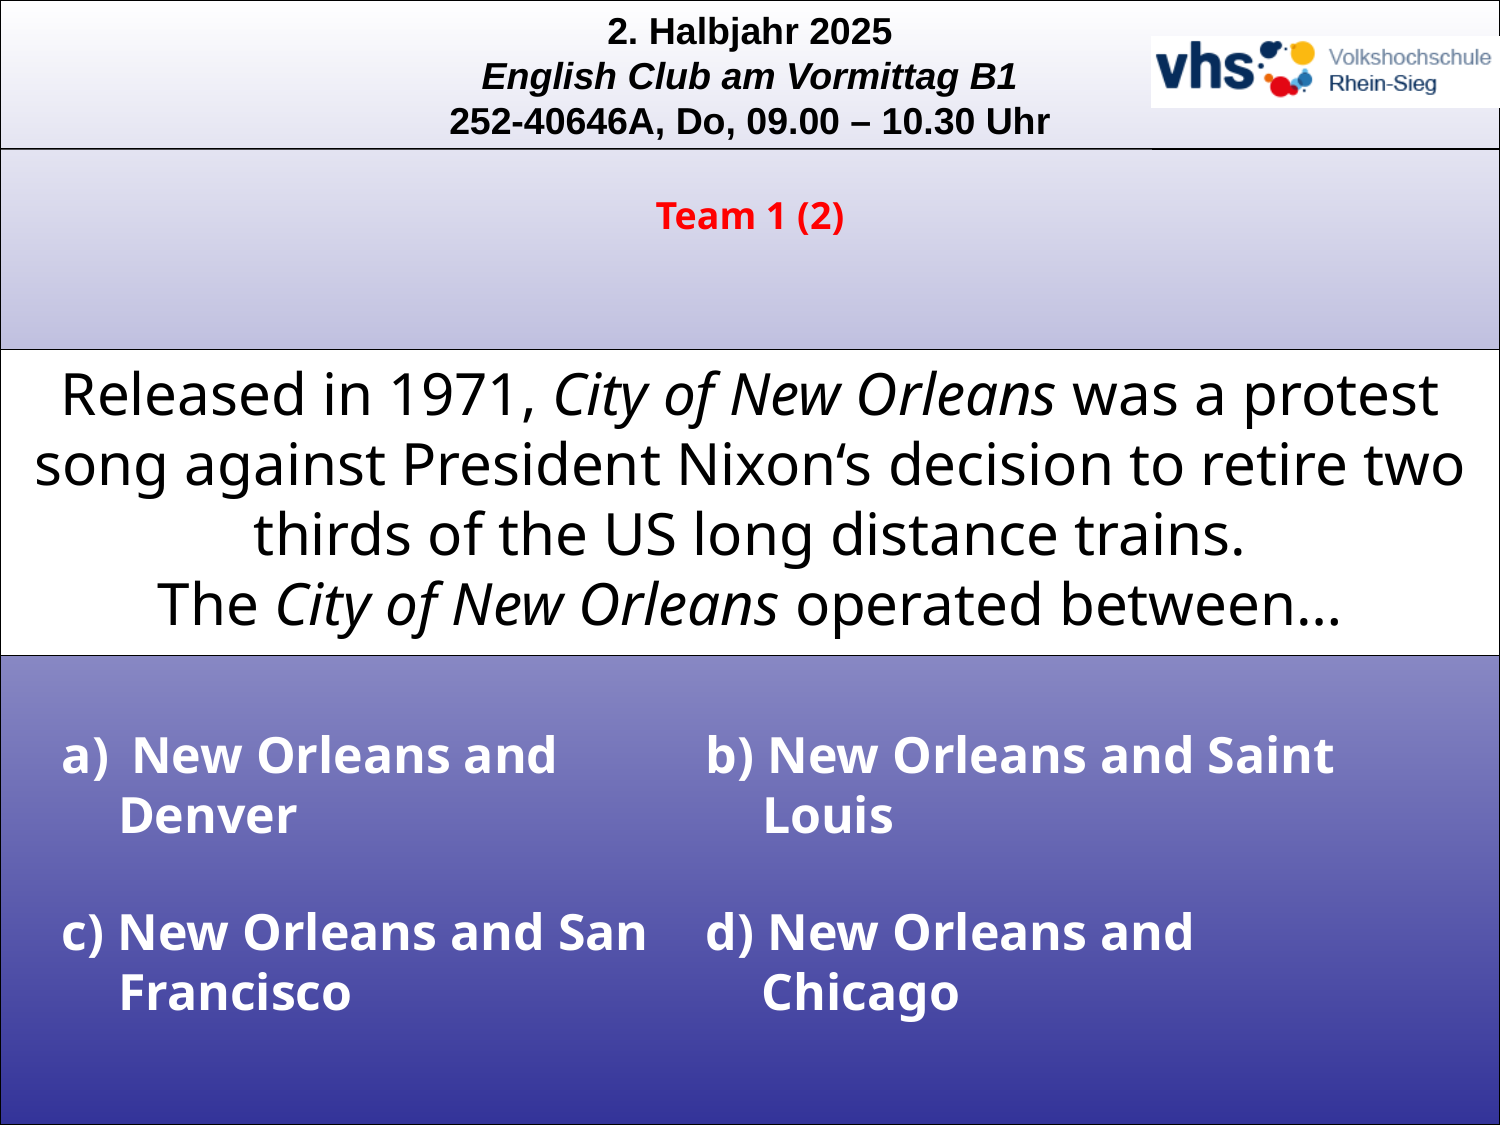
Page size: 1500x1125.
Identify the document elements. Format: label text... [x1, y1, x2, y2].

picture [699, 512, 801, 613]
text_box Team 1 (2) [0, 184, 1500, 245]
text_box c) New Orleans and San Francisco [47, 893, 690, 1028]
text_box d) New Orleans and Chicago [690, 893, 1359, 1028]
title Released in 1971, City of New Orleans was a protest song against President Nixon‘s decision to retire two thirds of the US long distance trains. The City of New Orleans operated between… [0, 349, 1500, 656]
text_box New Orleans and Denver [47, 716, 656, 851]
text_box b) New Orleans and Saint Louis [690, 716, 1483, 851]
picture [1151, 36, 1500, 108]
